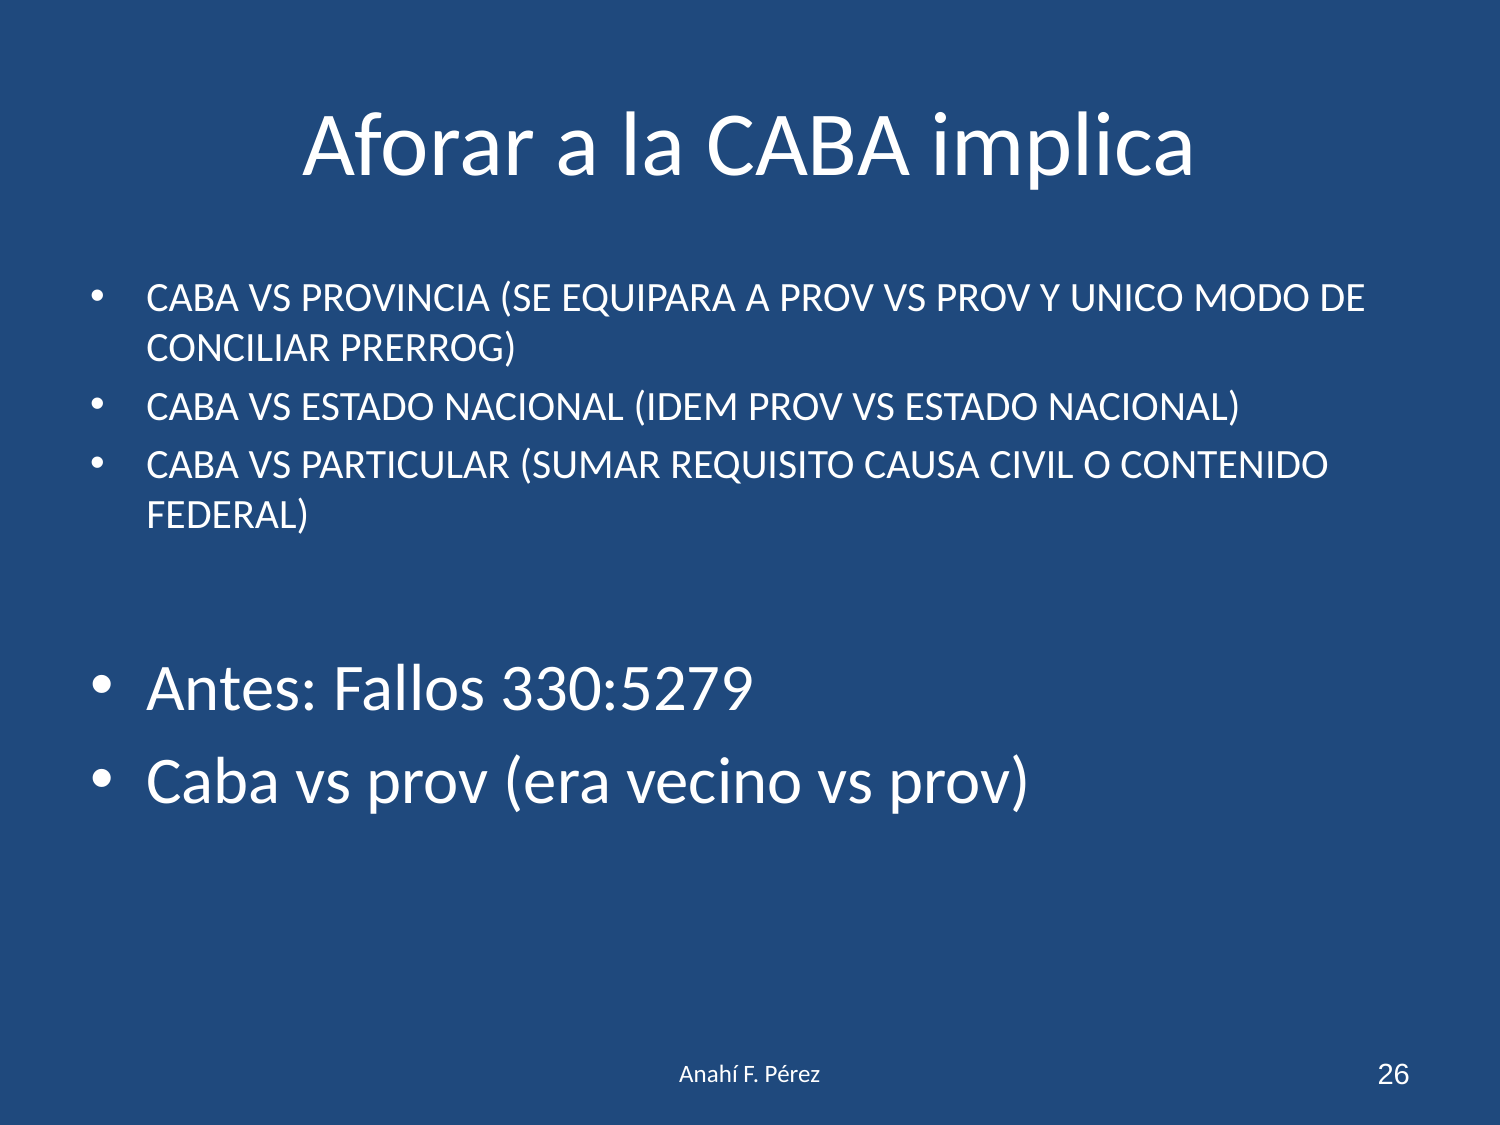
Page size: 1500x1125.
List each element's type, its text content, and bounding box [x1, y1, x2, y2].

slide_number 26 [1074, 1042, 1425, 1103]
footer Anahí F. Pérez [512, 1042, 988, 1103]
list CABA VS PROVINCIA (SE EQUIPARA A PROV VS PROV Y UNICO MODO DE CONCILIAR PRERROG) CABA VS ESTADO NACIONAL (IDEM PROV VS ESTADO NACIONAL) CABA VS PARTICULAR (SUMAR REQUISITO CAUSA CIVIL O CONTENIDO FEDERAL) Antes: Fallos 330:5279 Caba vs prov (era vecino vs prov) [75, 262, 1425, 1005]
title Aforar a la CABA implica [75, 45, 1425, 233]
